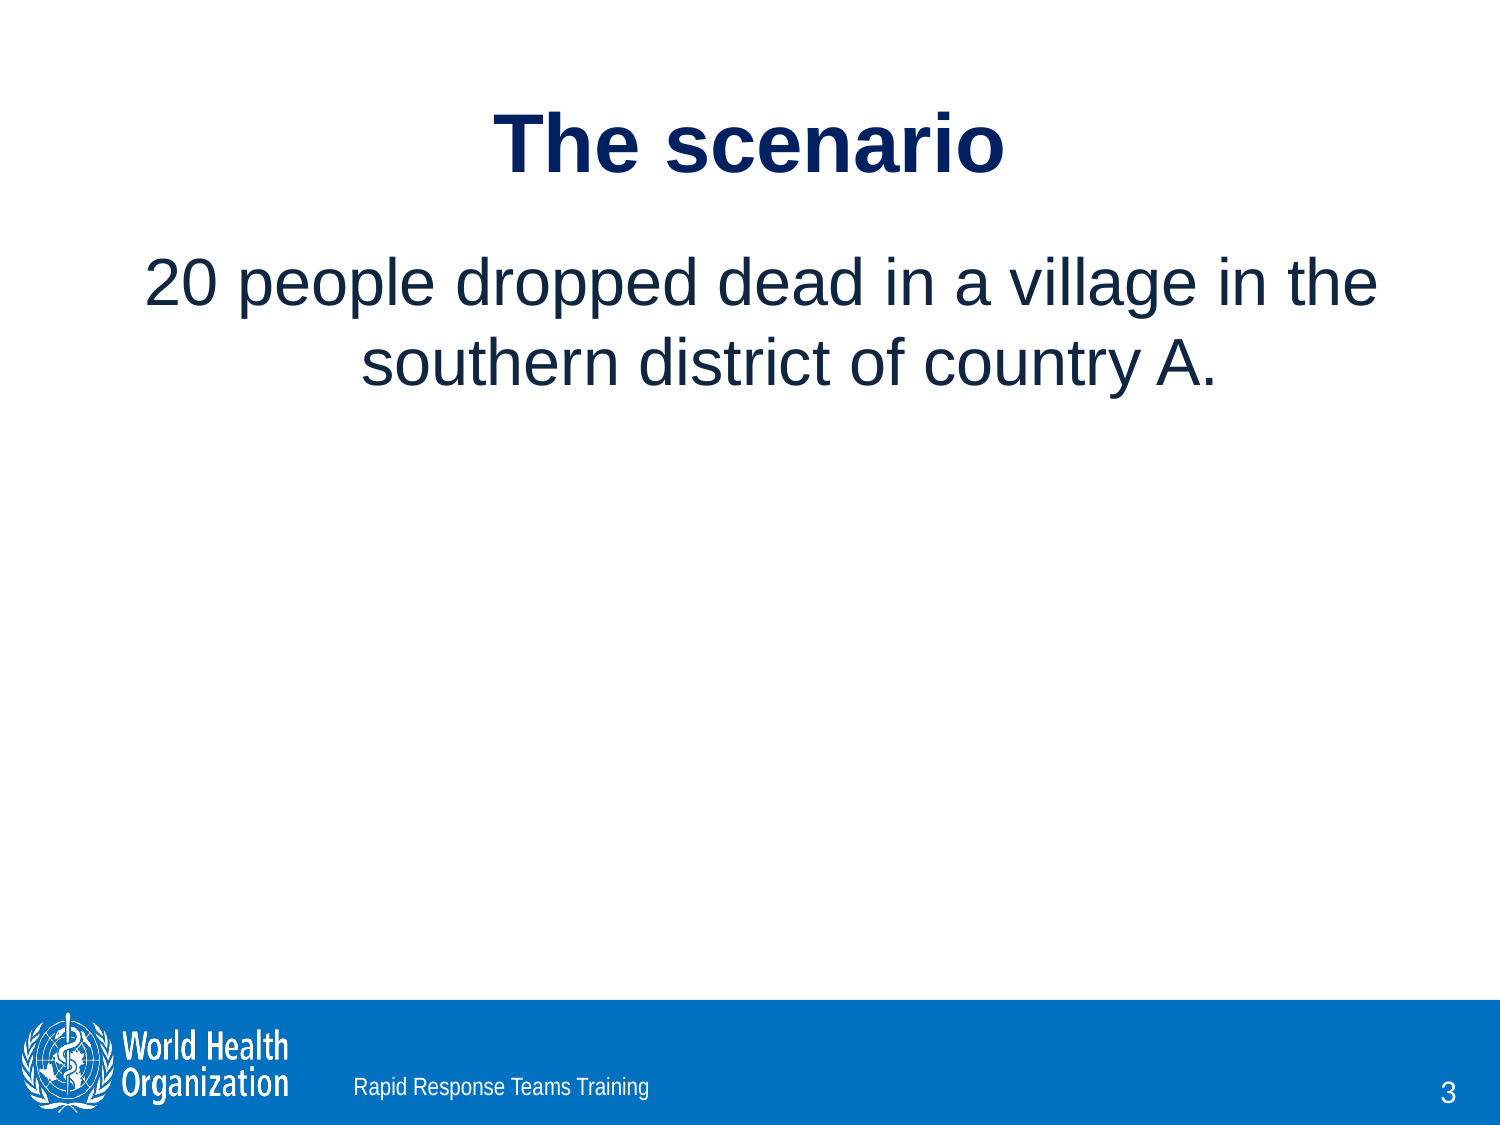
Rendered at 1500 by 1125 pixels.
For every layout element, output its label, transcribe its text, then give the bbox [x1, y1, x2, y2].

list 20 people dropped dead in a village in the southern district of country A. [76, 231, 1449, 857]
title The scenario [75, 45, 1425, 233]
picture [21, 1012, 288, 1113]
